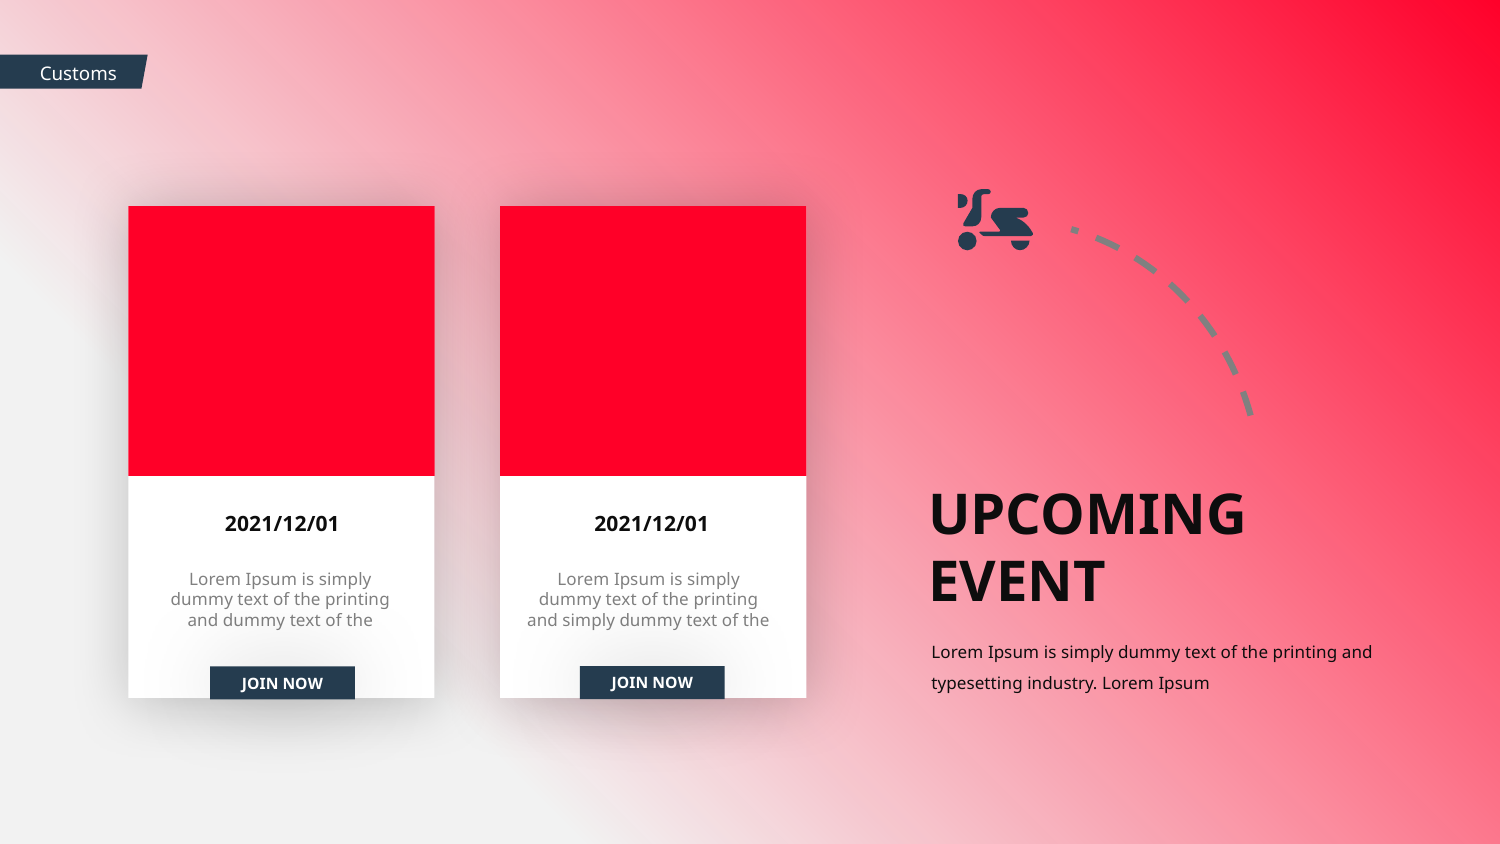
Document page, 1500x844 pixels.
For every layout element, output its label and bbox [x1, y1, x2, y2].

text_box [958, 189, 1033, 251]
picture [0, 0, 1500, 844]
text_box [0, 54, 264, 93]
